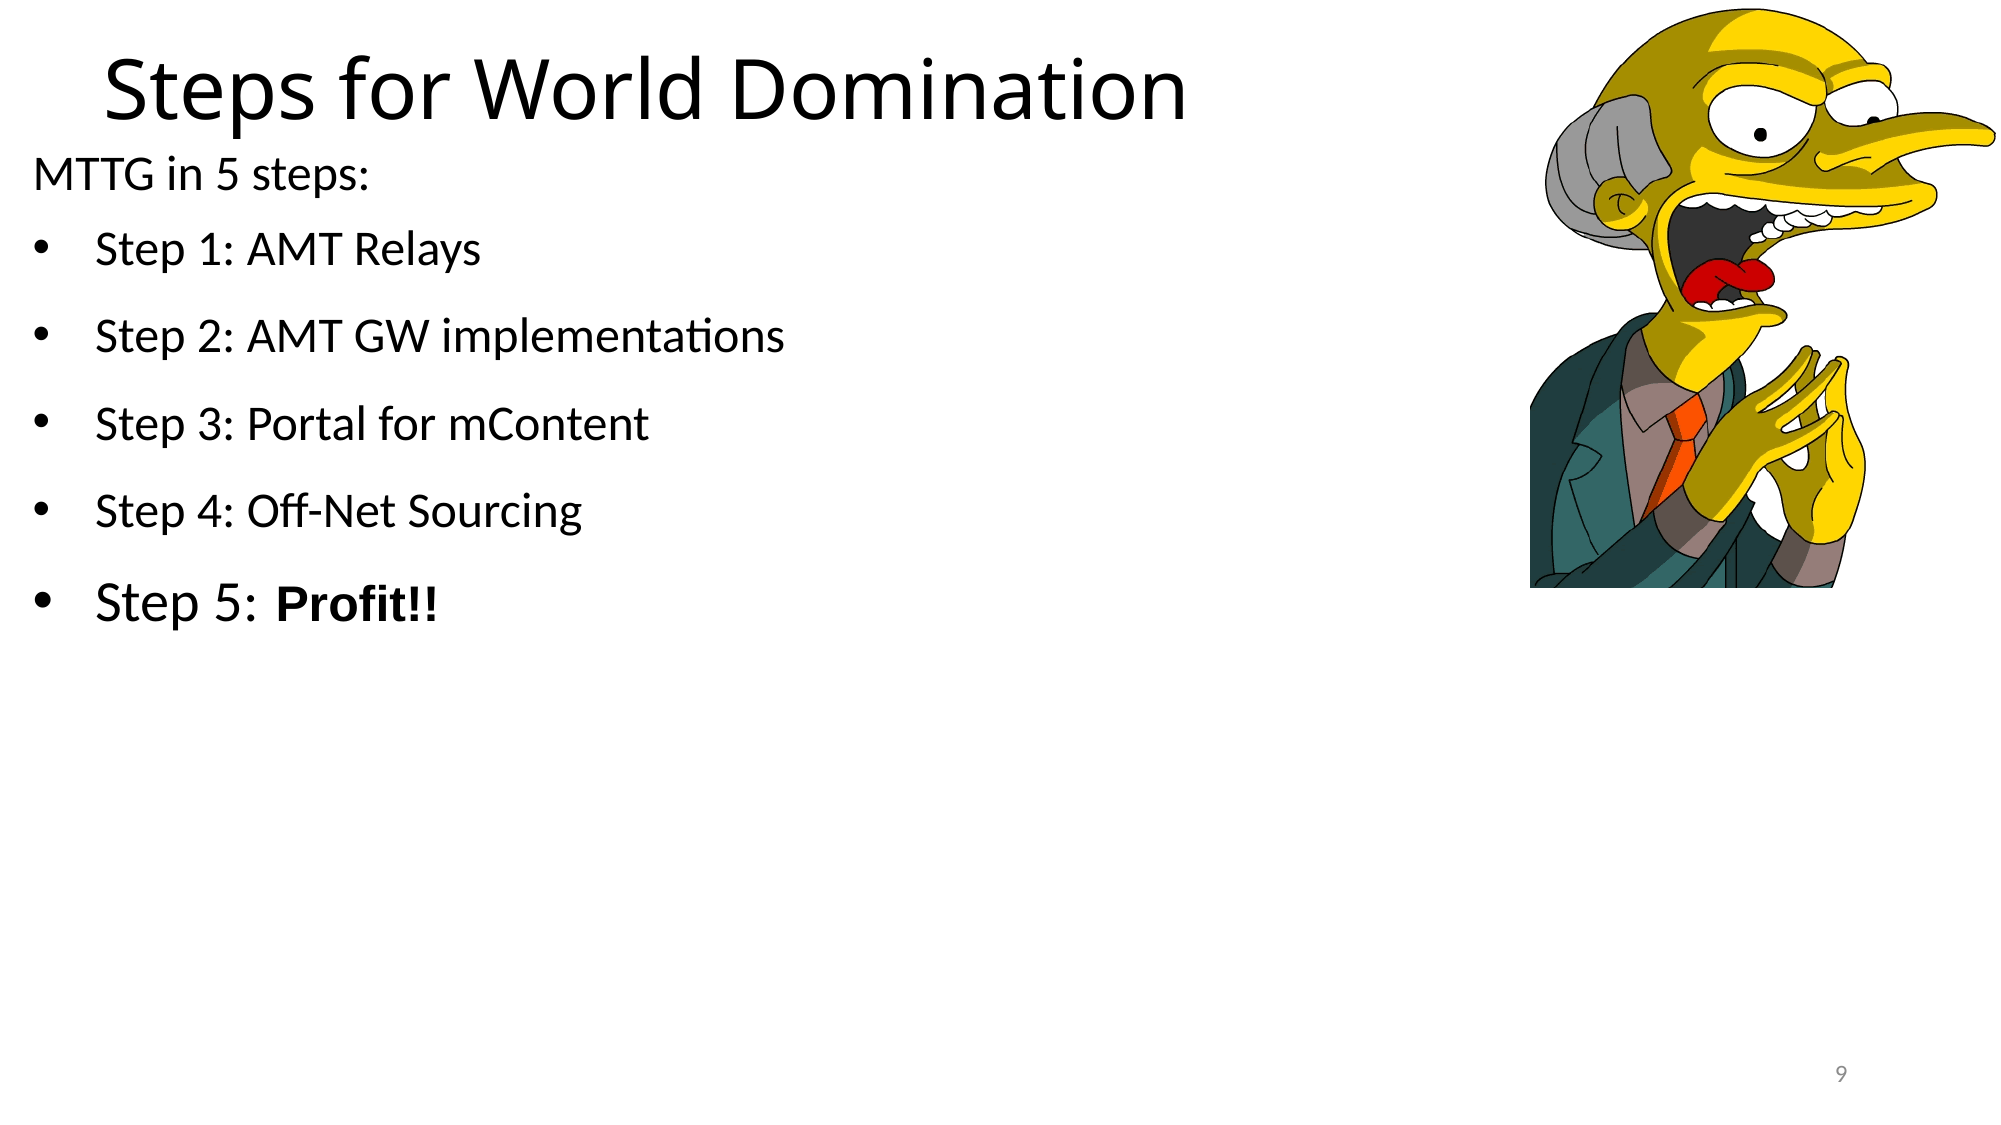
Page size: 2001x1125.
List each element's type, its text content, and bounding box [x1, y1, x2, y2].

text_box Profit!! [258, 562, 458, 640]
list MTTG in 5 steps: Step 1: AMT Relays Step 2: AMT GW implementations Step 3: Portal for mContent Step 4: Off-Net Sourcing Step 5: ??? [17, 139, 2000, 1103]
title Steps for World Domination [88, 22, 1530, 139]
picture [1530, 6, 2000, 588]
slide_number 9 [1412, 1042, 1863, 1103]
